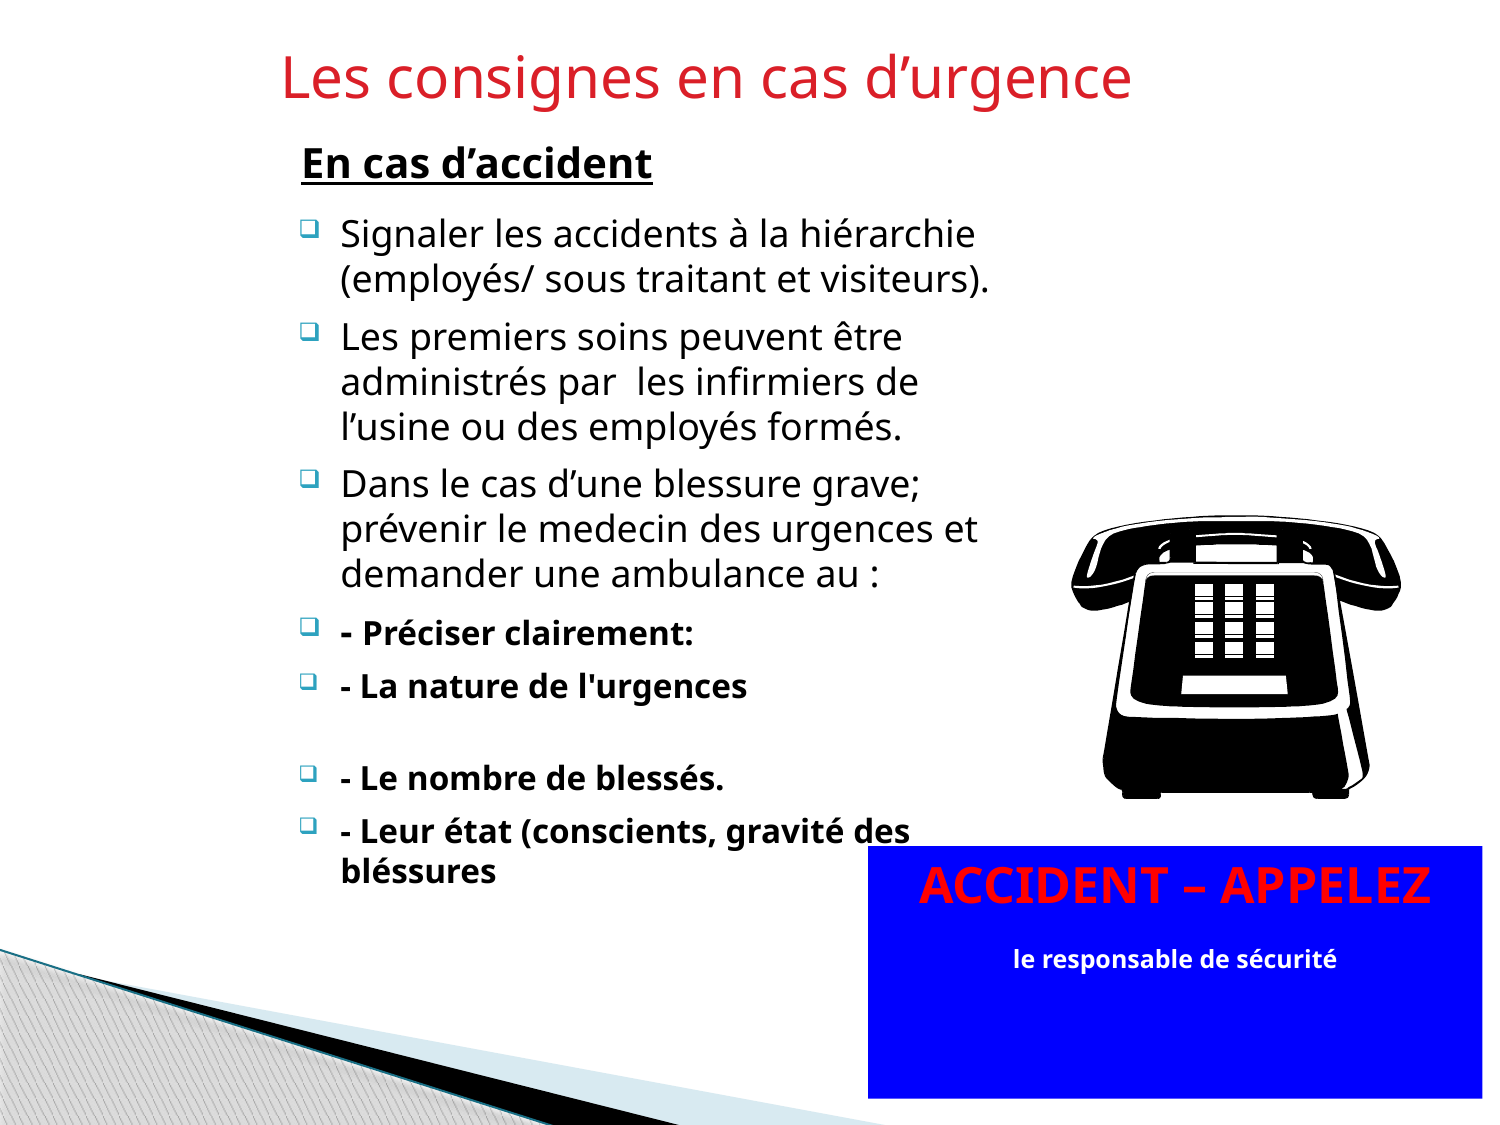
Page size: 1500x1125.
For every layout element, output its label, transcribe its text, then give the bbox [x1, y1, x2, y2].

text_box En cas d’accident [301, 137, 845, 188]
text_box ACCIDENT – APPELEZ le responsable de sécurité [868, 846, 1483, 1099]
text_box Les consignes en cas d’urgence [265, 32, 1425, 118]
picture [1068, 514, 1404, 799]
list Signaler les accidents à la hiérarchie (employés/ sous traitant et visiteurs). Les premiers soins peuvent être administrés par les infirmiers de l’usine ou des employés formés. Dans le cas d’une blessure grave; prévenir le medecin des urgences et demander une ambulance au : - Préciser clairement: - La nature de l'urgences - Le nombre de blessés. - Leur état (conscients, gravité des bléssures [265, 202, 1046, 917]
